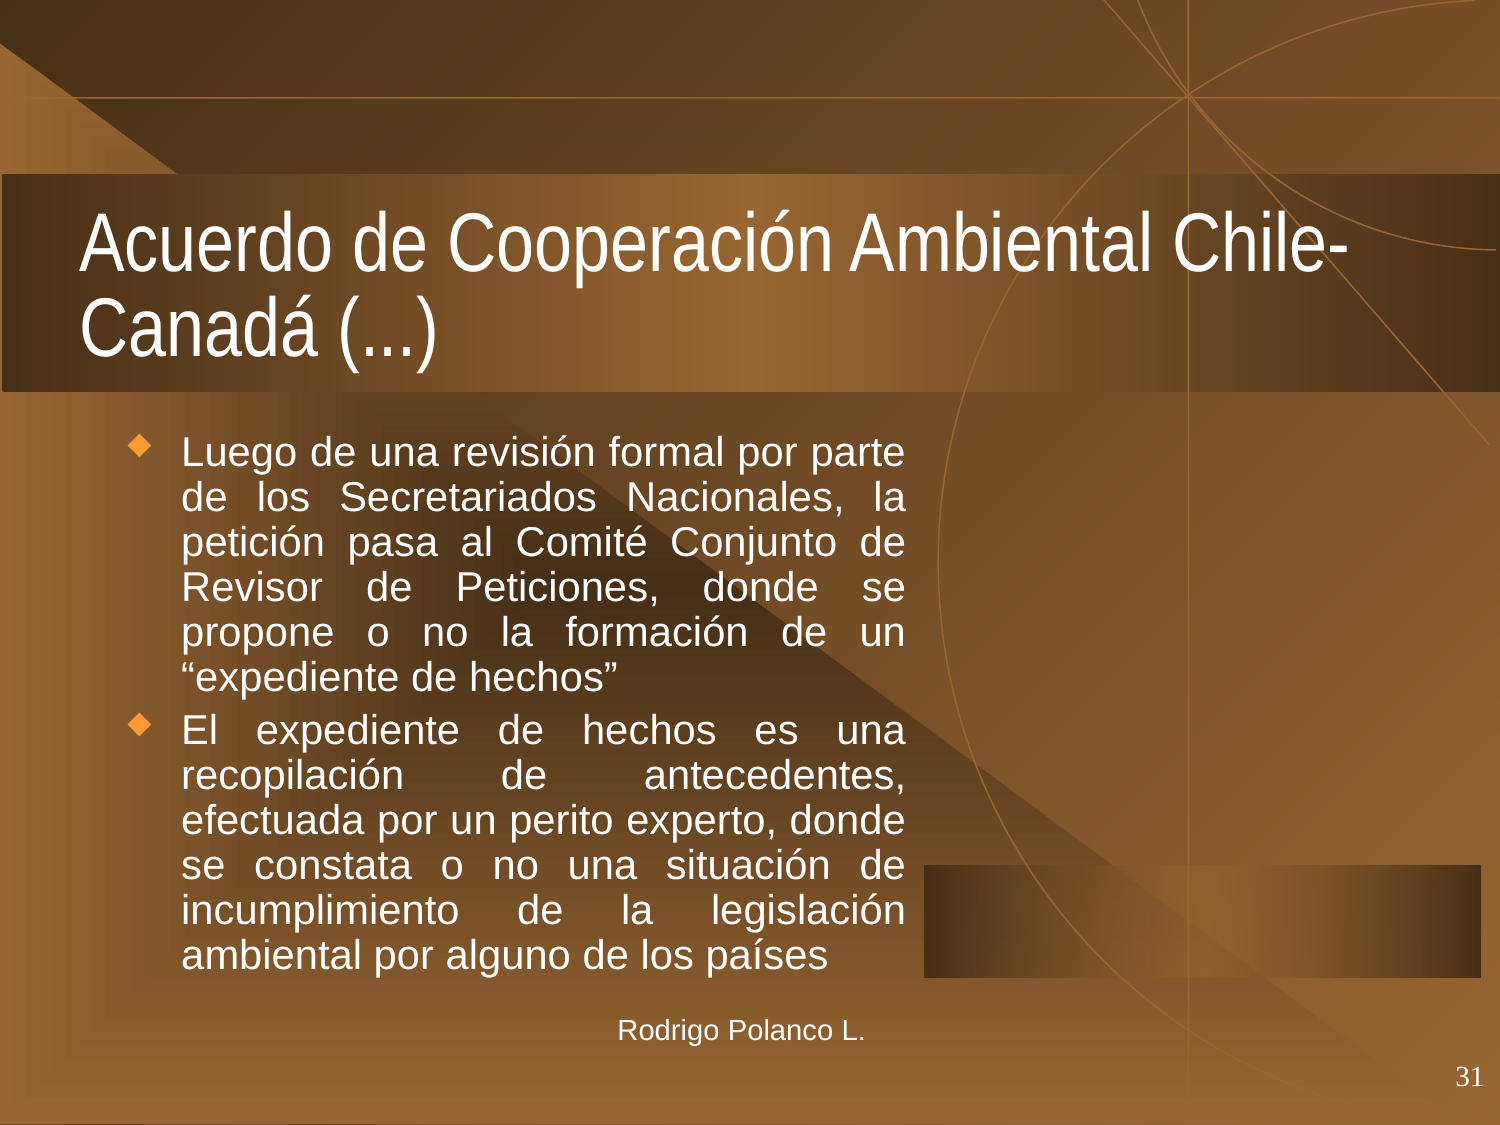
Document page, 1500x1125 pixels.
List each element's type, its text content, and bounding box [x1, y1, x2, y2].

title Acuerdo de Cooperación Ambiental Chile-Canadá (...) [63, 177, 1446, 382]
slide_number 31 [1187, 1049, 1500, 1125]
footer Rodrigo Polanco L. [421, 1003, 1063, 1083]
list Luego de una revisión formal por parte de los Secretariados Nacionales, la petición pasa al Comité Conjunto de Revisor de Peticiones, donde se propone o no la formación de un “expediente de hechos” El expediente de hechos es una recopilación de antecedentes, efectuada por un perito experto, donde se constata o no una situación de incumplimiento de la legislación ambiental por alguno de los países [109, 422, 922, 984]
